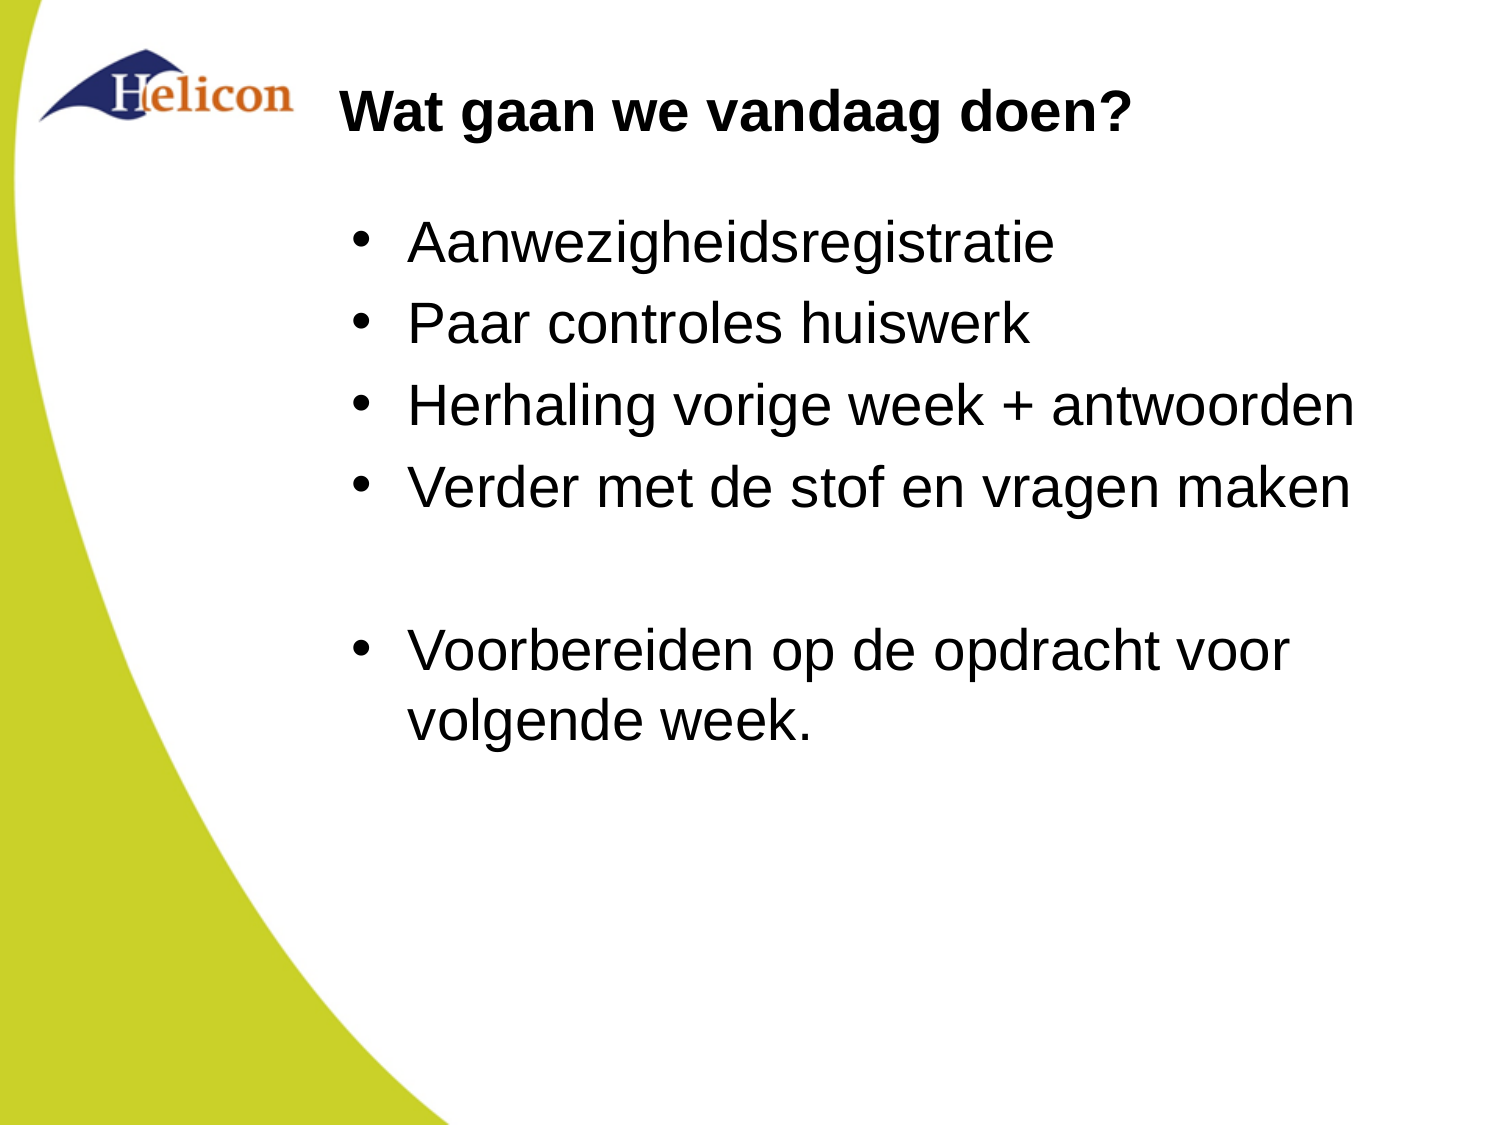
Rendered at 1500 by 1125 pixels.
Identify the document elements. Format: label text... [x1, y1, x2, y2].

list Aanwezigheidsregistratie Paar controles huiswerk Herhaling vorige week + antwoorden Verder met de stof en vragen maken Voorbereiden op de opdracht voor volgende week. [336, 196, 1425, 1005]
title Wat gaan we vandaag doen? [324, 54, 1415, 161]
picture [0, 0, 1500, 1125]
